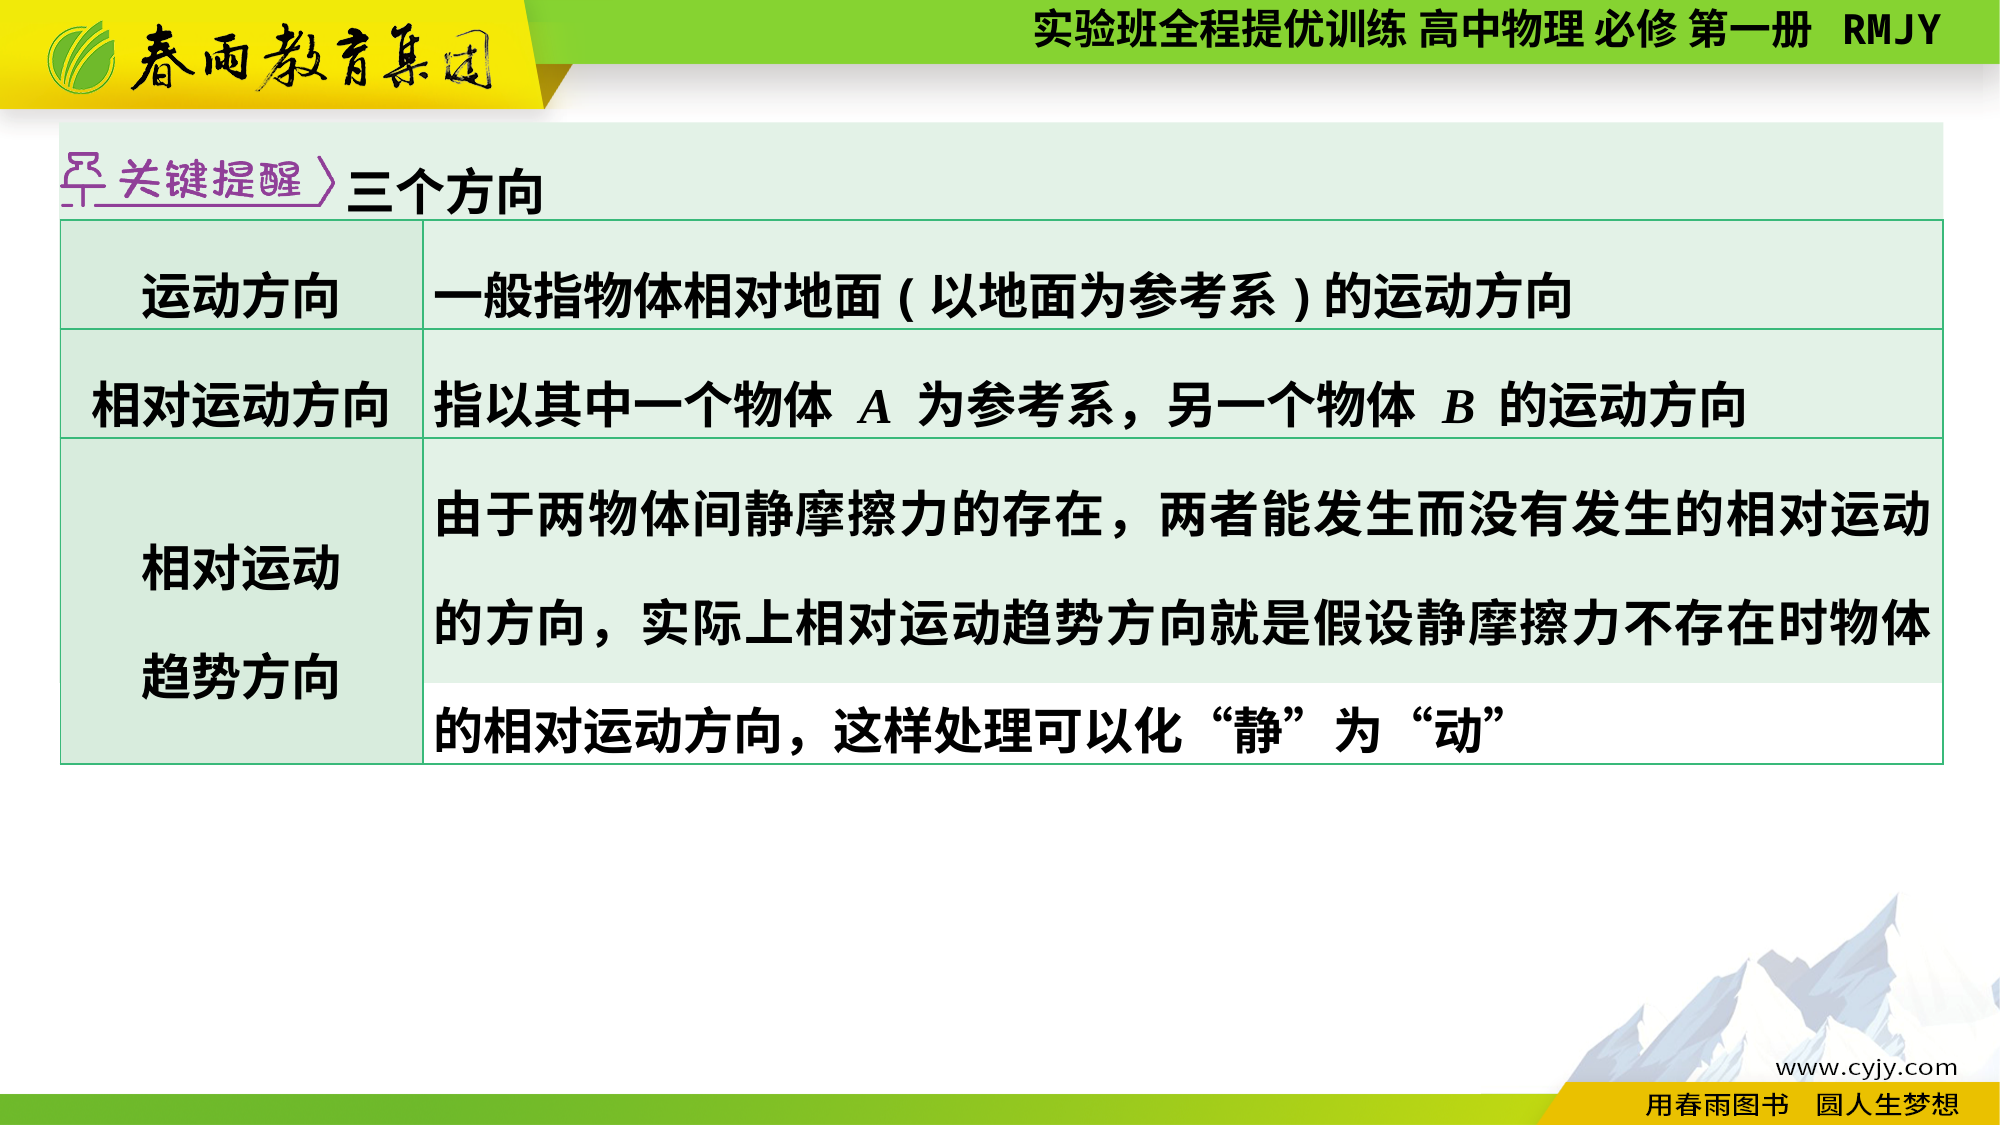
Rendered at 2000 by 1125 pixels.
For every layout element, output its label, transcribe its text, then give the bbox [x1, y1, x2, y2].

table_cell 由于两物体间静摩擦力的存在，两者能发生而没有发生的相对运动的方向，实际上相对运动趋势方向就是假设静摩擦力不存在时物体的相对运动方向，这样处理可以化“静”为“动” [424, 439, 1942, 763]
table_cell 相对运动方向 [61, 330, 422, 437]
list 三个方向 [59, 122, 1944, 219]
table_cell 相对运动 趋势方向 [61, 439, 422, 763]
table_header 一般指物体相对地面(以地面为参考系)的运动方向 [424, 221, 1942, 328]
picture [0, 0, 2000, 1125]
table_header 运动方向 [61, 221, 422, 328]
table_cell 指以其中一个物体 A 为参考系，另一个物体 B 的运动方向 [424, 330, 1942, 437]
